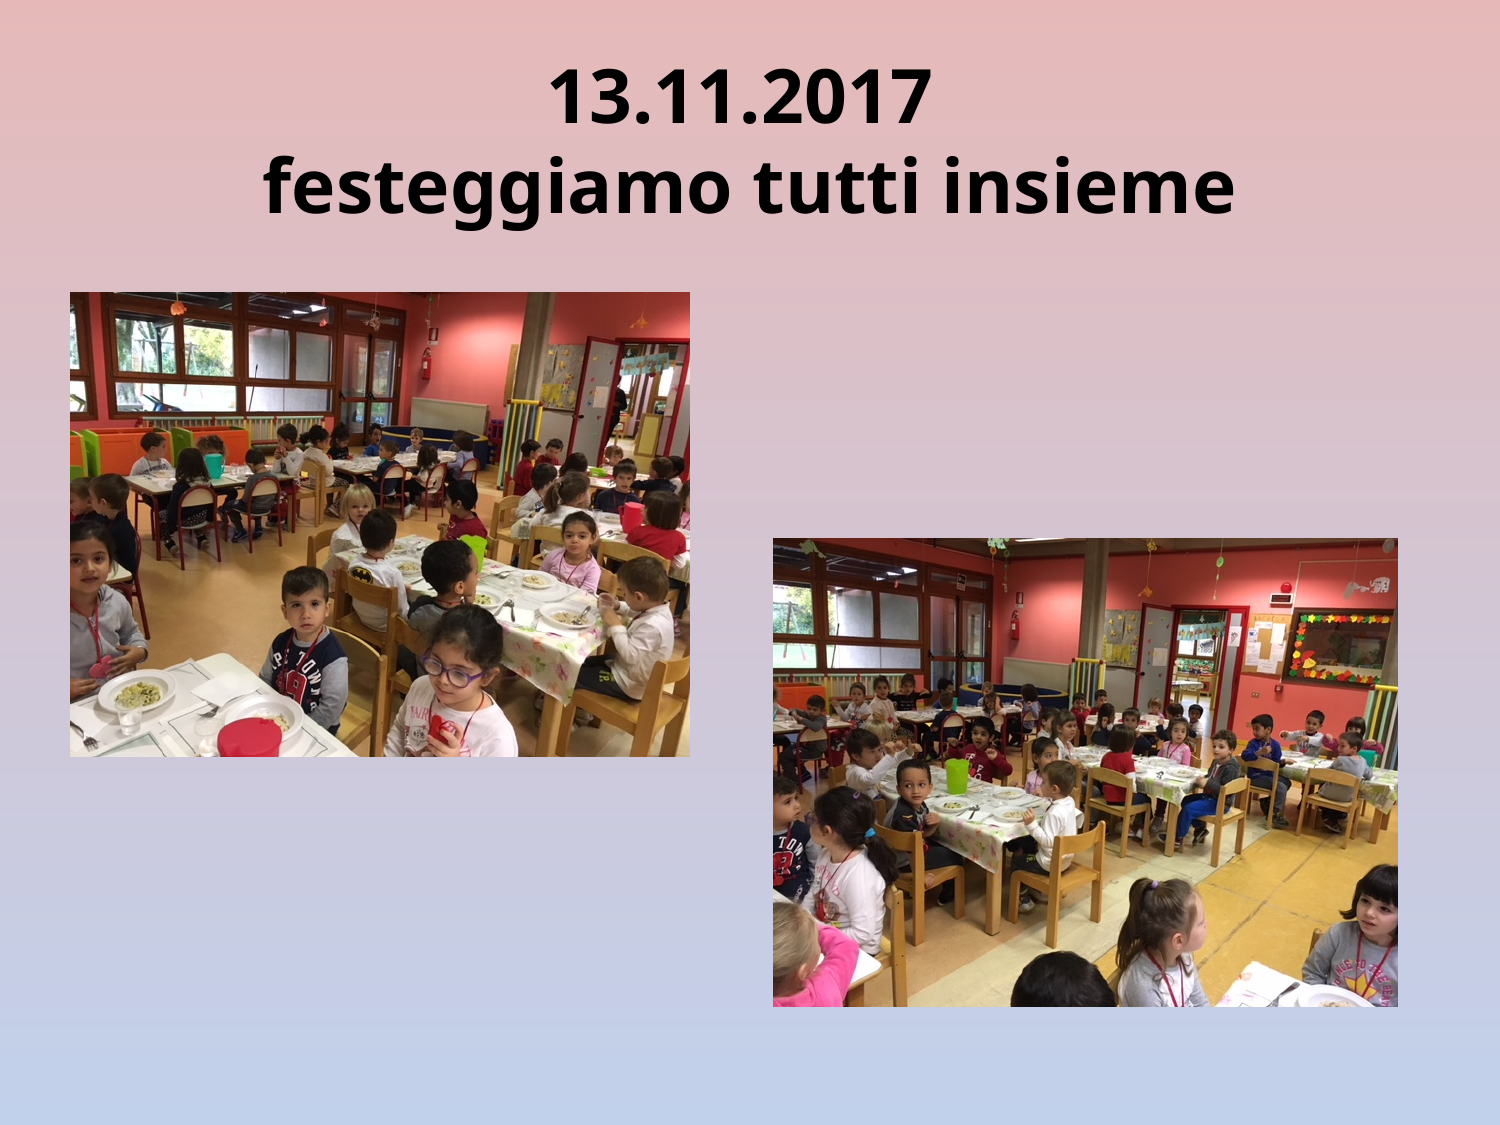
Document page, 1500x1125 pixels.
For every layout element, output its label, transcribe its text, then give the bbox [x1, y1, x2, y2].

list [70, 292, 690, 758]
title 13.11.2017 festeggiamo tutti insieme [74, 44, 1426, 233]
picture [773, 538, 1398, 1007]
